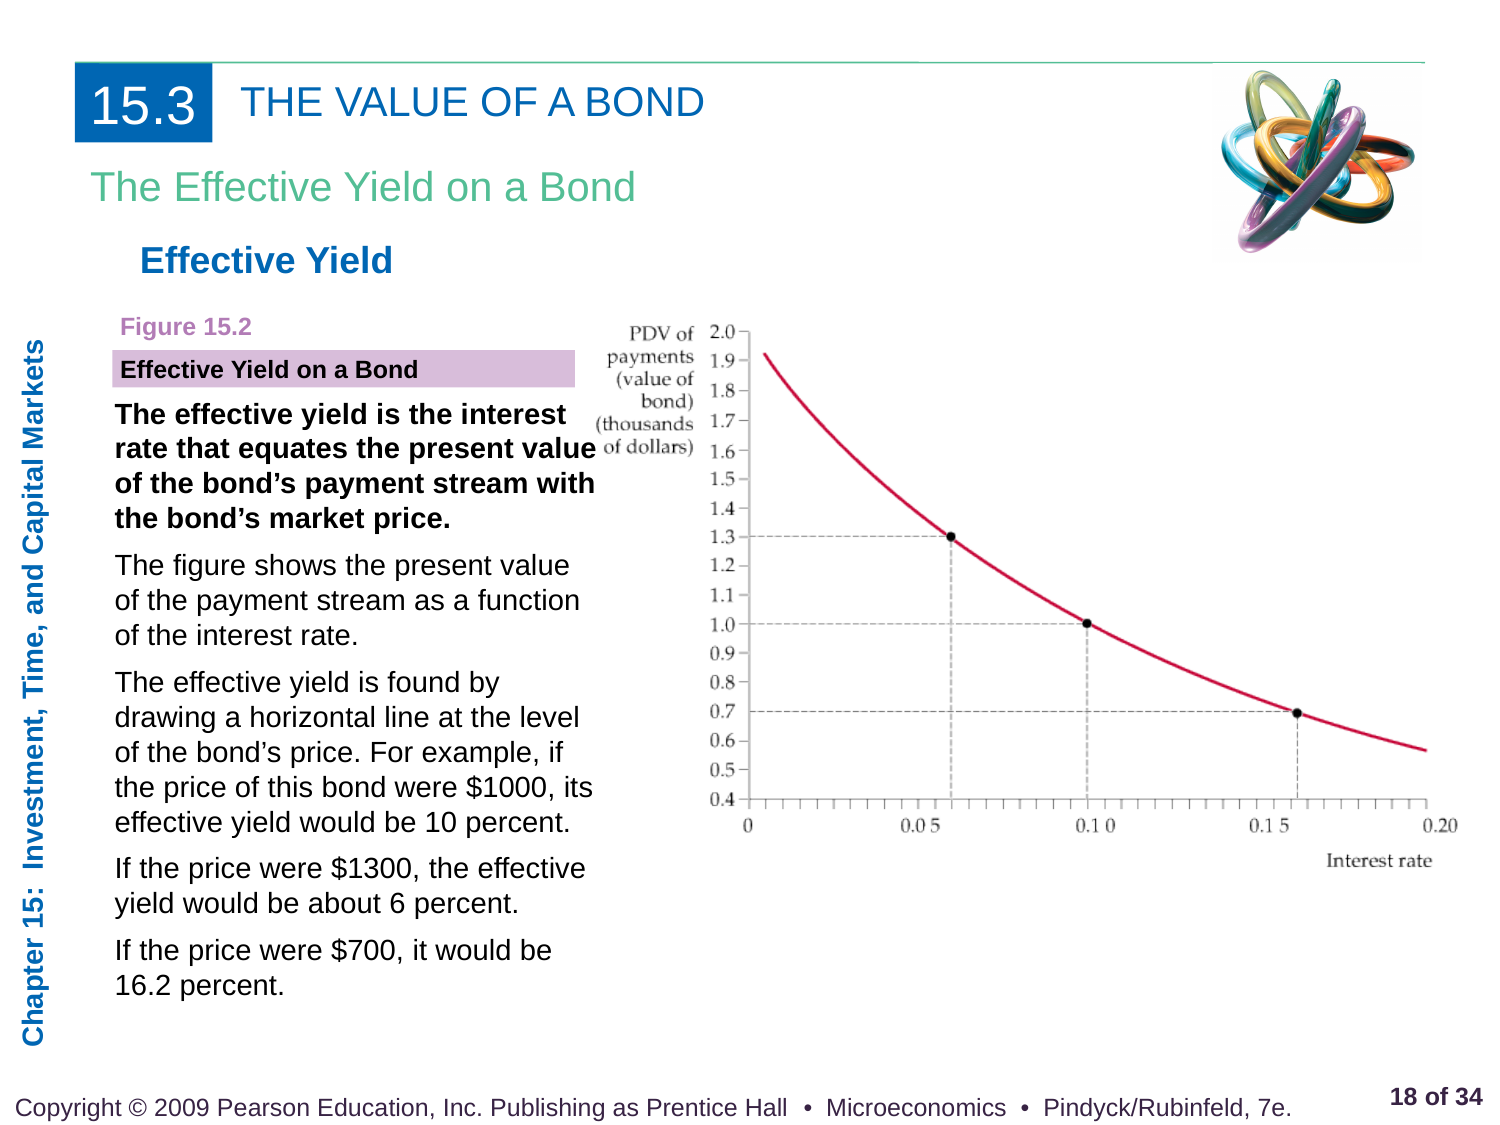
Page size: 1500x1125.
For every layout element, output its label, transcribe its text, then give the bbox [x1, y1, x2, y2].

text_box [74, 62, 1425, 143]
text_box Figure 15.2 [112, 299, 438, 350]
picture [587, 312, 1472, 880]
picture [1212, 63, 1422, 263]
text_box The effective yield is the interest rate that equates the present value of the bond’s payment stream with the bond’s market price. The figure shows the present value of the payment stream as a function of the interest rate. The effective yield is found by drawing a horizontal line at the level of the bond’s price. For example, if the price of this bond were $1000, its effective yield would be 10 percent. If the price were $1300, the effective yield would be about 6 percent. If the price were $700, it would be 16.2 percent. [99, 387, 613, 1100]
text_box Effective Yield [125, 237, 1225, 297]
text_box Effective Yield on a Bond [112, 350, 575, 388]
list The Effective Yield on a Bond [75, 162, 1175, 222]
